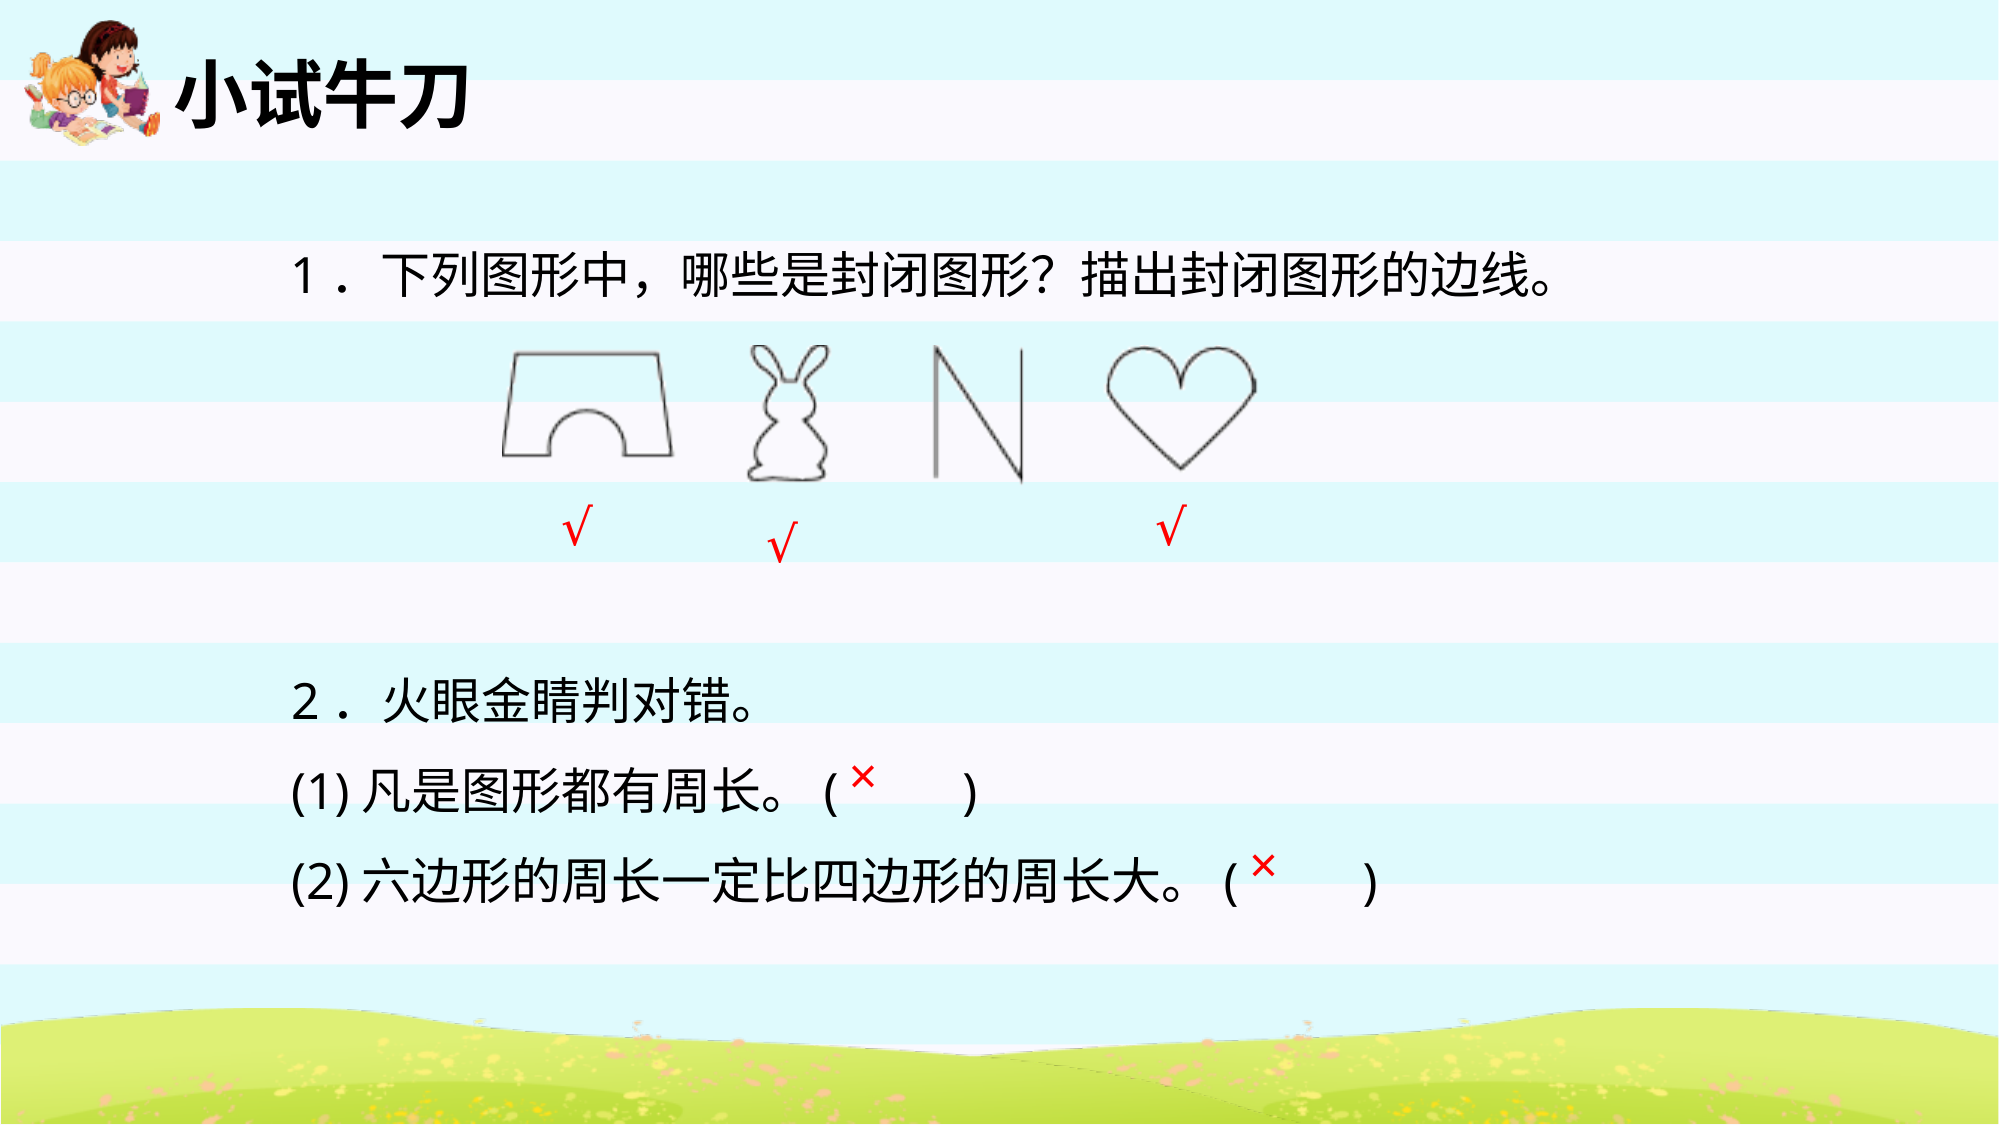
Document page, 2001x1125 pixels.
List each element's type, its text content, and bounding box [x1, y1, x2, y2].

picture [24, 20, 160, 146]
text_box × [1234, 826, 1338, 902]
text_box √ [546, 489, 654, 564]
text_box 小试牛刀 [159, 39, 618, 145]
picture [502, 345, 1261, 489]
text_box 1．下列图形中，哪些是封闭图形？描出封闭图形的边线。 [158, 205, 1907, 311]
text_box × [834, 736, 938, 812]
text_box √ [751, 504, 859, 580]
text_box √ [1140, 489, 1248, 564]
text_box 2．火眼金睛判对错。 (1)凡是图形都有周长。( ) (2)六边形的周长一定比四边形的周长大。( ) [159, 631, 1694, 917]
picture [1, 1008, 1999, 1124]
